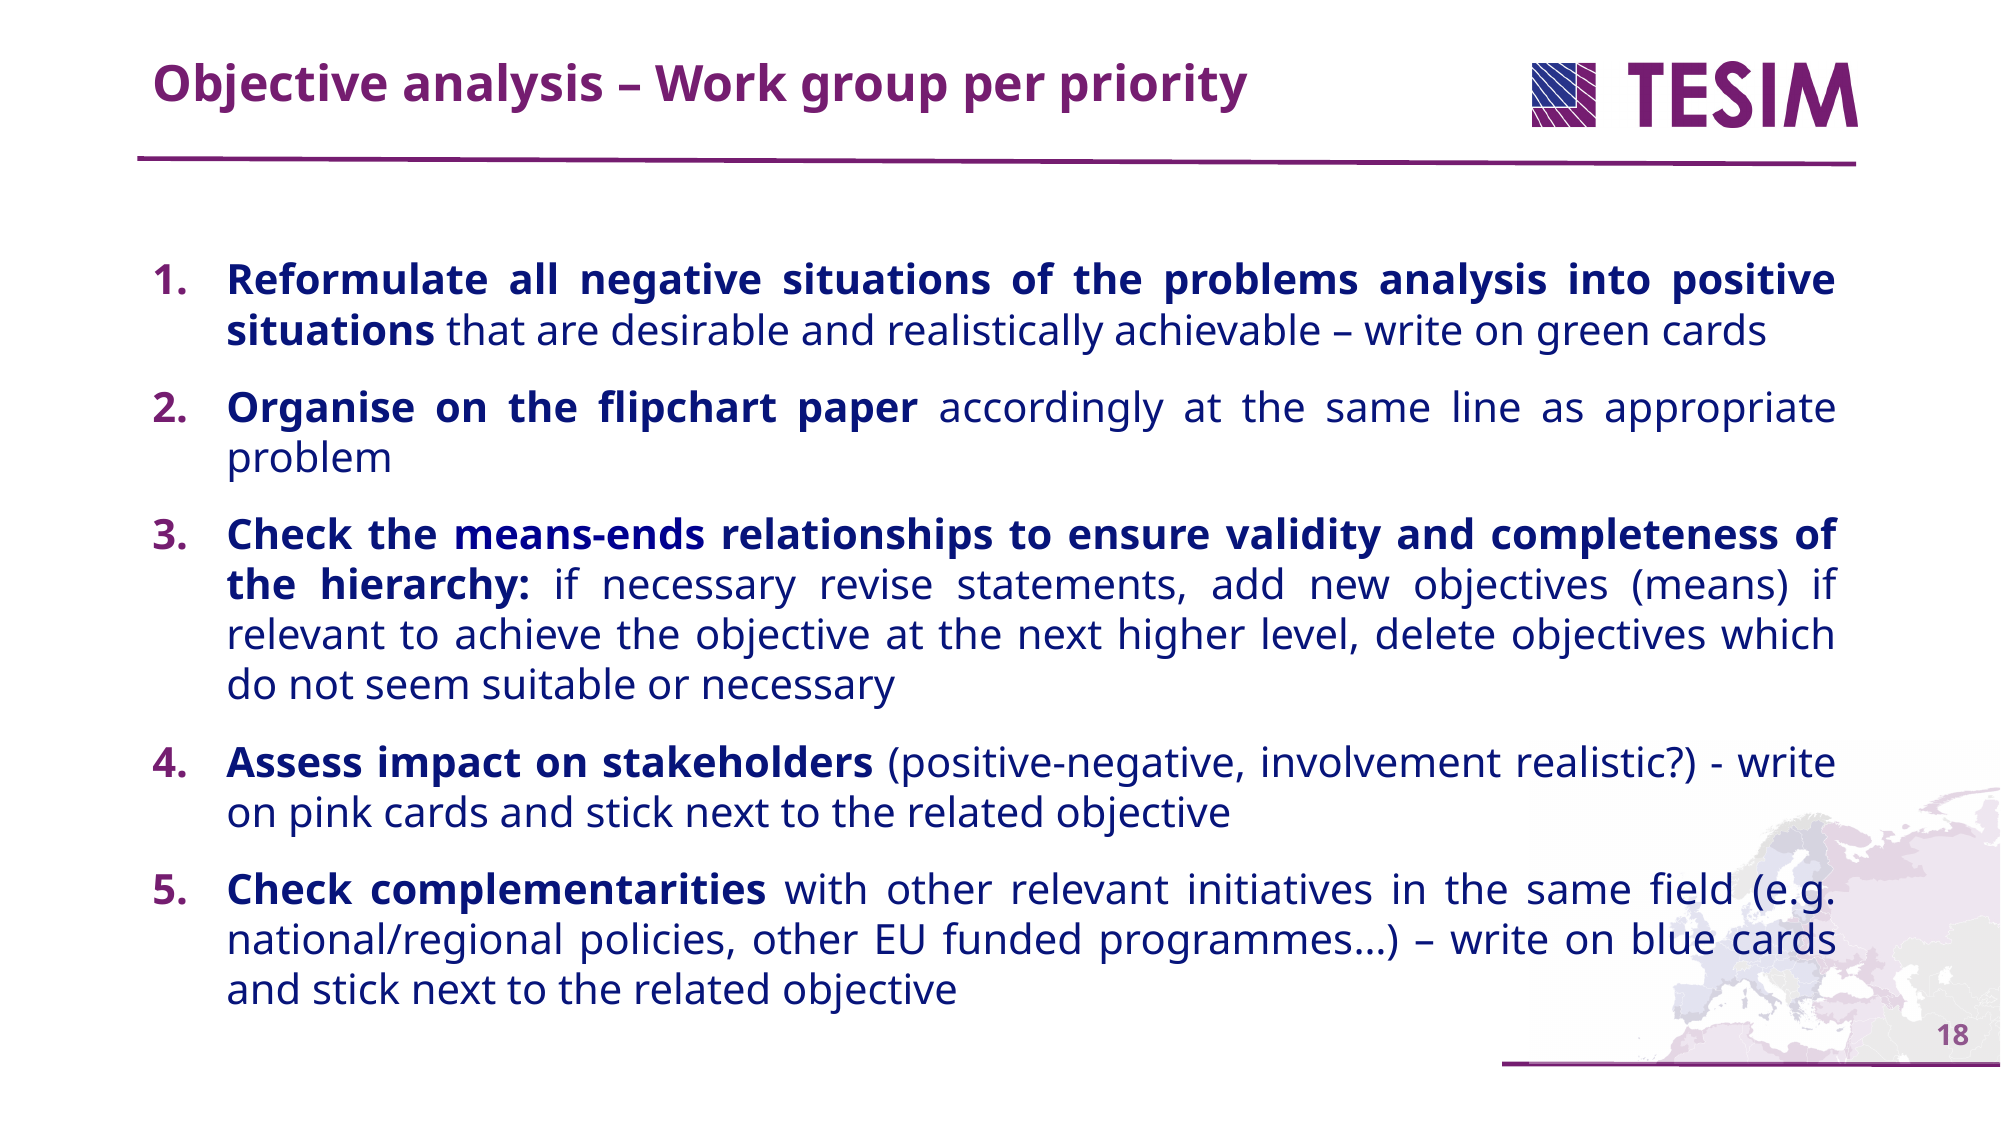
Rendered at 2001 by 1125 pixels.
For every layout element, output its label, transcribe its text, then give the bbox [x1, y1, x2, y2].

list Objective analysis – Work group per priority [137, 51, 1597, 149]
picture [1597, 61, 1858, 128]
list Reformulate all negative situations of the problems analysis into positive situations that are desirable and realistically achievable – write on green cards Organise on the flipchart paper accordingly at the same line as appropriate problem Check the means-ends relationships to ensure validity and completeness of the hierarchy: if necessary revise statements, add new objectives (means) if relevant to achieve the objective at the next higher level, delete objectives which do not seem suitable or necessary Assess impact on stakeholders (positive-negative, involvement realistic?) - write on pink cards and stick next to the related objective Check complementarities with other relevant initiatives in the same field (e.g. national/regional policies, other EU funded programmes…) – write on blue cards and stick next to the related objective [137, 189, 1853, 1035]
